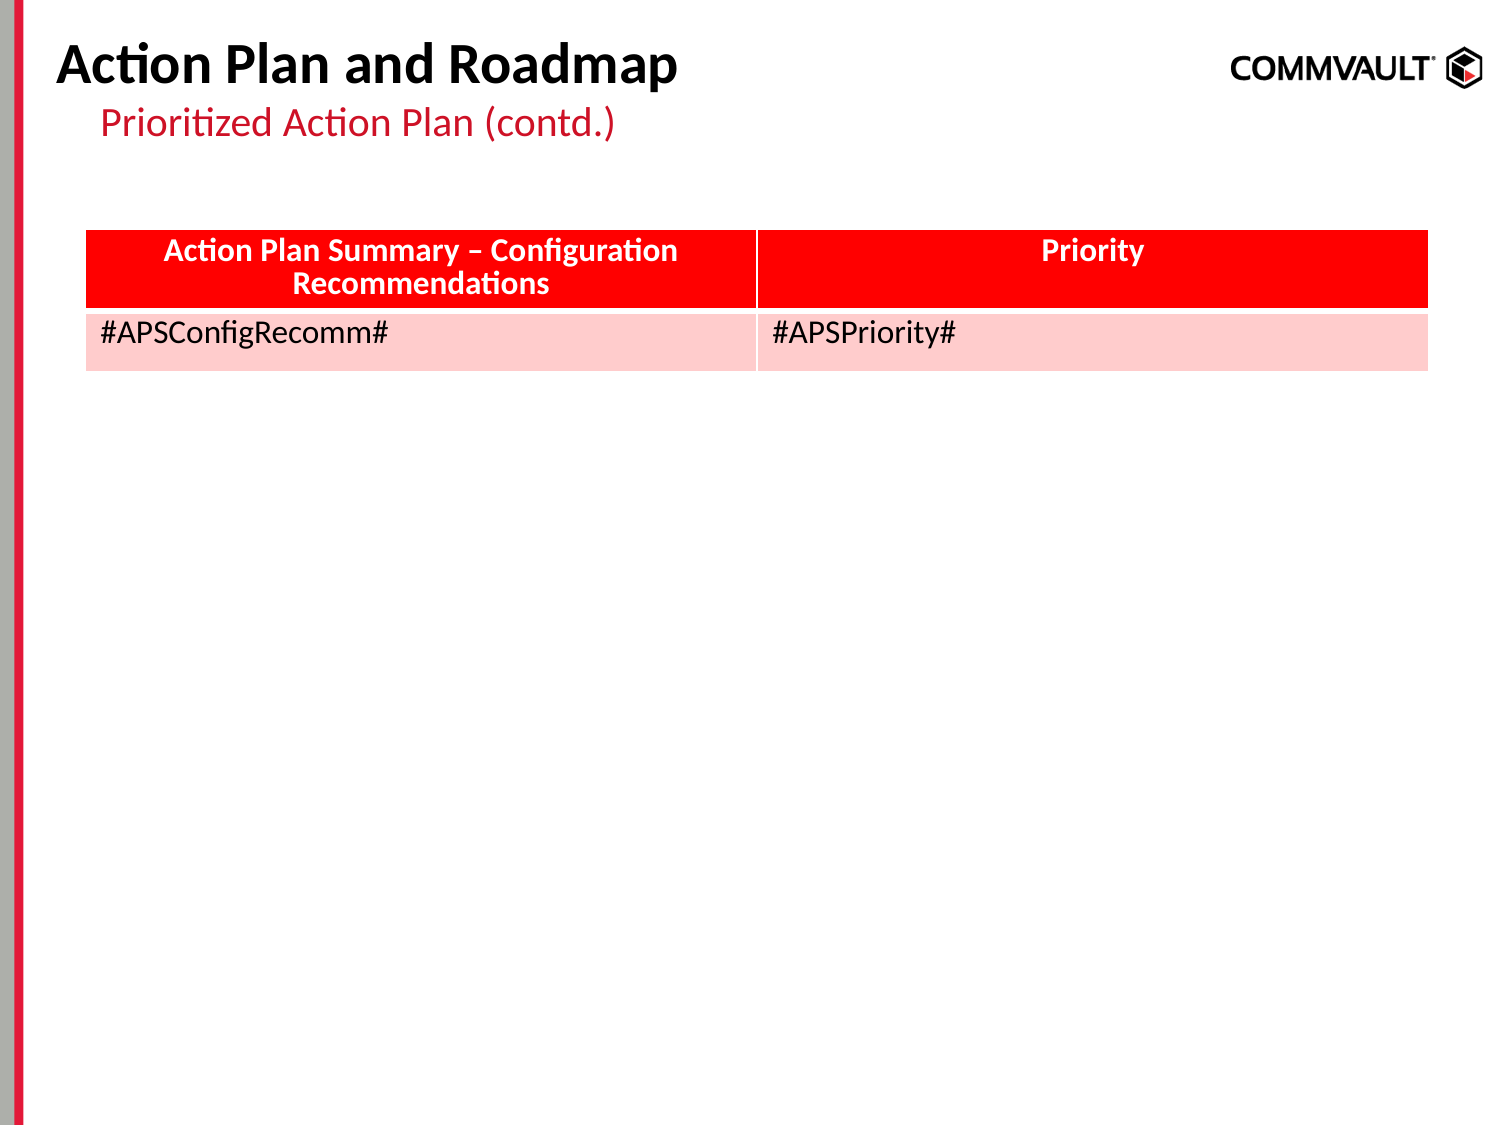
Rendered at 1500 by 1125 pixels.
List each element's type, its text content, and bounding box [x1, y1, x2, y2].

list Prioritized Action Plan (contd.) [85, 91, 1247, 150]
table_cell #APSPriority# [758, 314, 1428, 371]
table_header Action Plan Summary – Configuration Recommendations [86, 230, 756, 308]
table_cell #APSConfigRecomm# [86, 314, 756, 371]
table_header Priority [758, 230, 1428, 308]
title Action Plan and Roadmap [41, 30, 1247, 91]
picture [1247, 46, 1483, 89]
